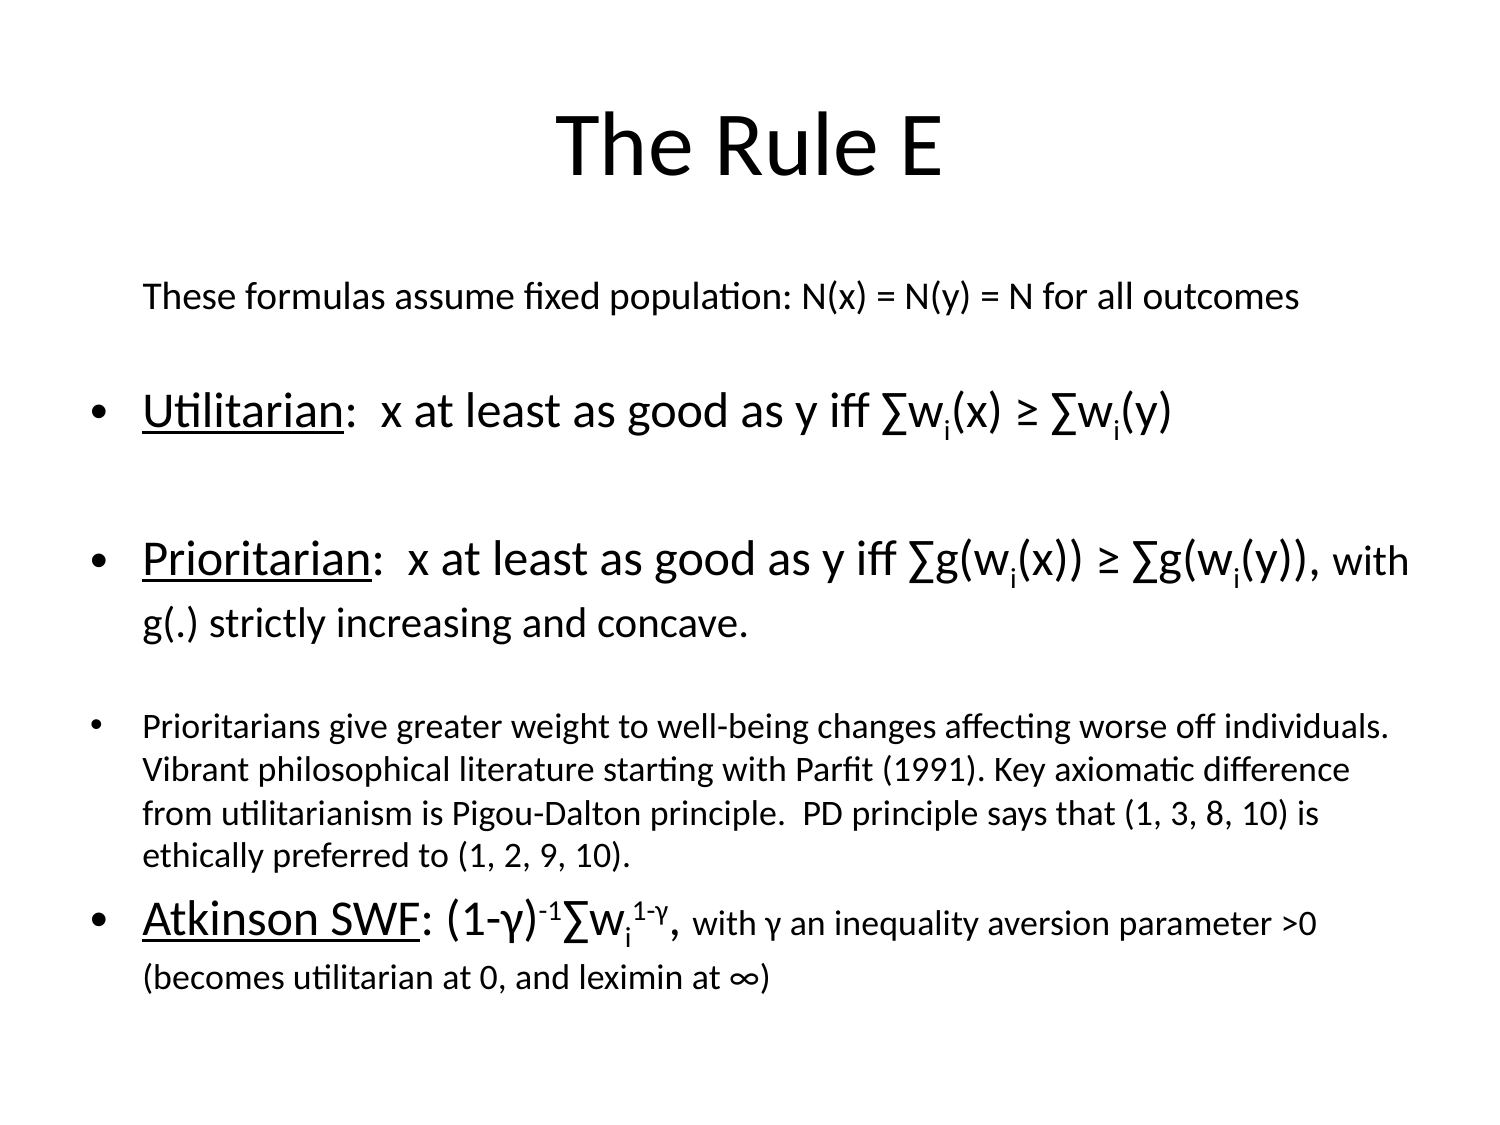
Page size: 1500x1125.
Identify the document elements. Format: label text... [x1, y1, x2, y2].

list These formulas assume fixed population: N(x) = N(y) = N for all outcomes Utilitarian: x at least as good as y iff ∑wi(x) ≥ ∑wi(y) Prioritarian: x at least as good as y iff ∑g(wi(x)) ≥ ∑g(wi(y)), with g(.) strictly increasing and concave. Prioritarians give greater weight to well-being changes affecting worse off individuals. Vibrant philosophical literature starting with Parfit (1991). Key axiomatic difference from utilitarianism is Pigou-Dalton principle. PD principle says that (1, 3, 8, 10) is ethically preferred to (1, 2, 9, 10). Atkinson SWF: (1-γ)-1∑wi1-γ, with γ an inequality aversion parameter >0 (becomes utilitarian at 0, and leximin at ∞) [75, 262, 1425, 1005]
title The Rule E [75, 45, 1425, 233]
